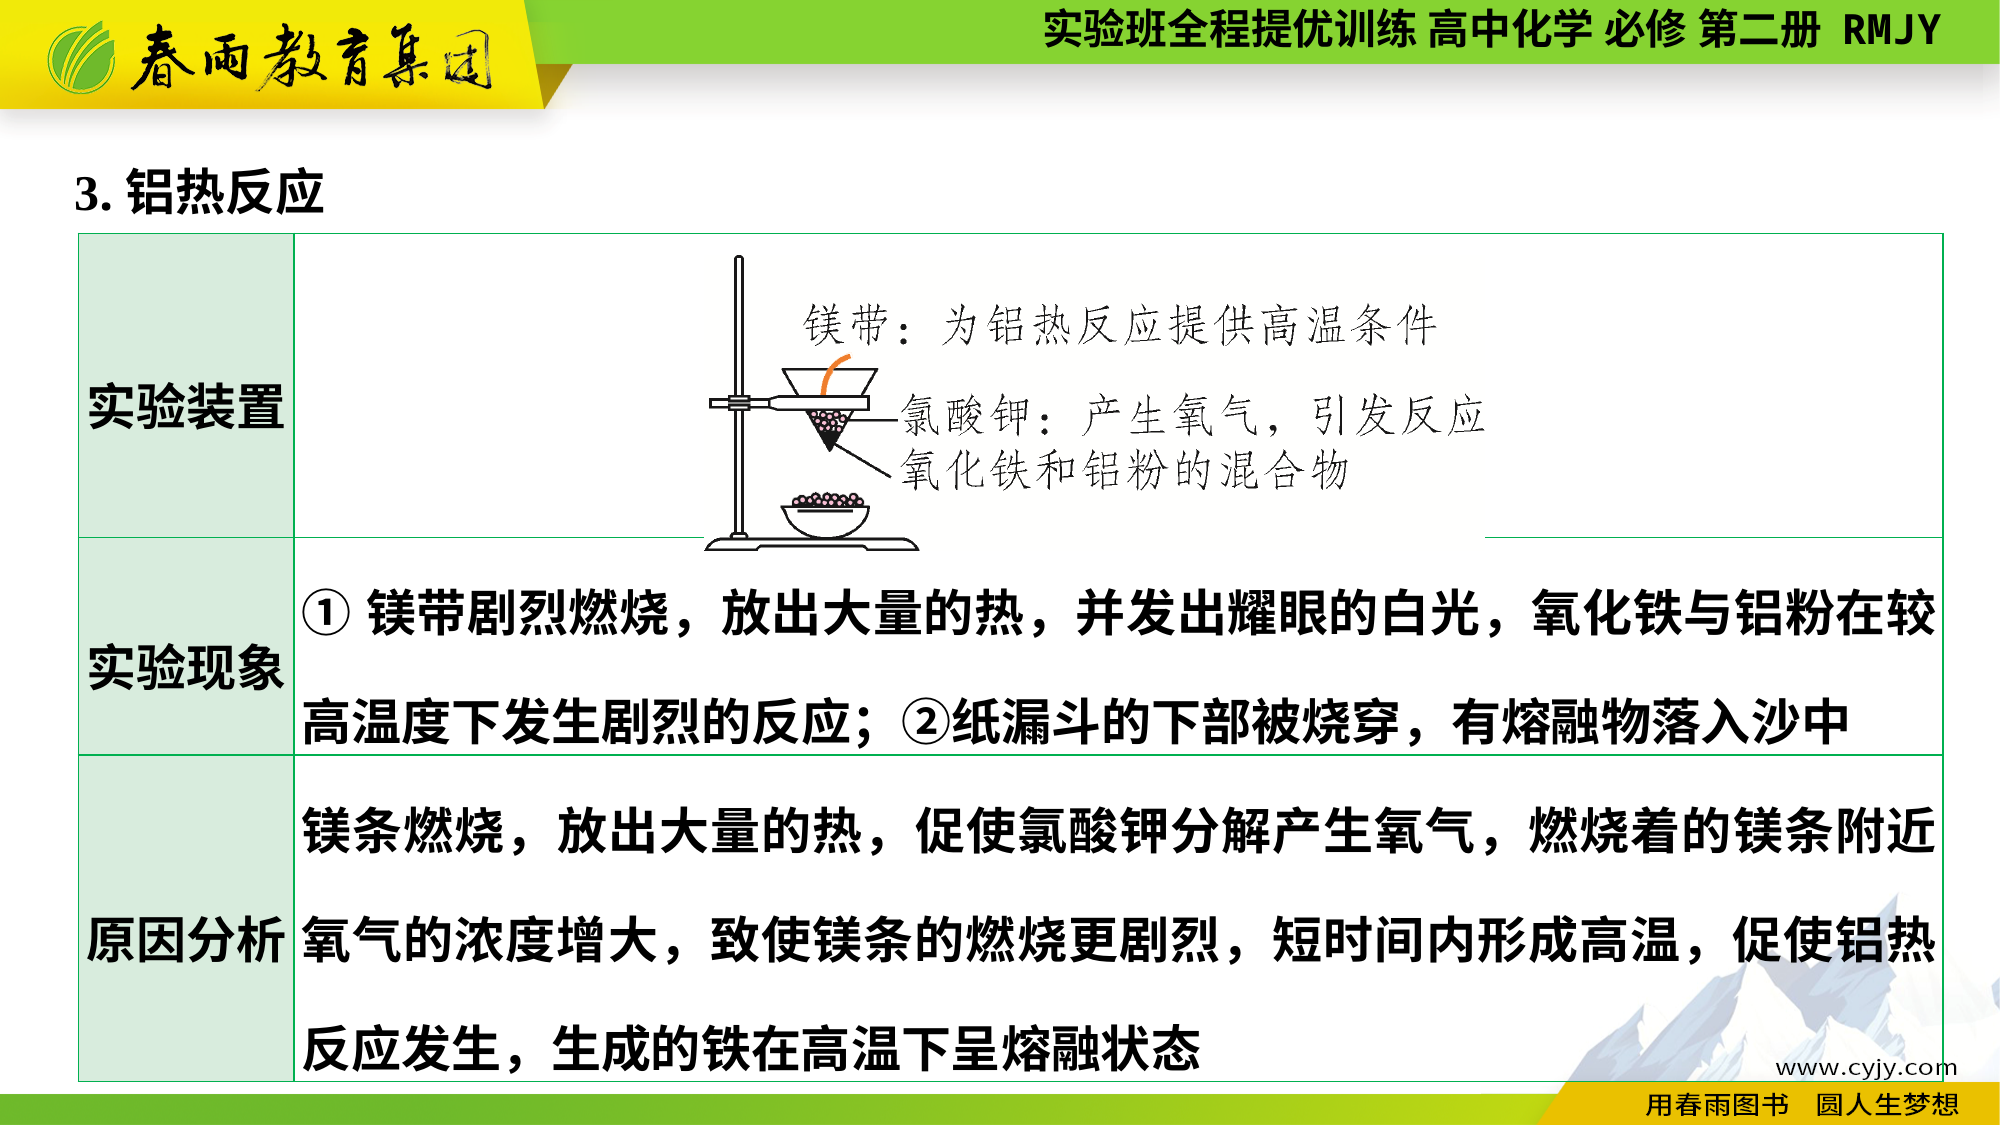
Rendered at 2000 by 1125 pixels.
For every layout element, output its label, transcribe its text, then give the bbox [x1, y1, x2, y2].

list 3.铝热反应 [59, 122, 1944, 217]
table_cell 镁条燃烧，放出大量的热，促使氯酸钾分解产生氧气，燃烧着的镁条附近氧气的浓度增大，致使镁条的燃烧更剧烈，短时间内形成高温，促使铝热反应发生，生成的铁在高温下呈熔融状态 [295, 756, 1942, 1081]
table_header [295, 234, 1942, 537]
table_cell 实验现象 [79, 538, 293, 754]
table_header 实验装置 [79, 234, 293, 537]
picture [0, 0, 2000, 1125]
table_cell 原因分析 [79, 756, 293, 1081]
table_cell ①镁带剧烈燃烧，放出大量的热，并发出耀眼的白光，氧化铁与铝粉在较高温度下发生剧烈的反应；②纸漏斗的下部被烧穿，有熔融物落入沙中 [295, 538, 1942, 754]
